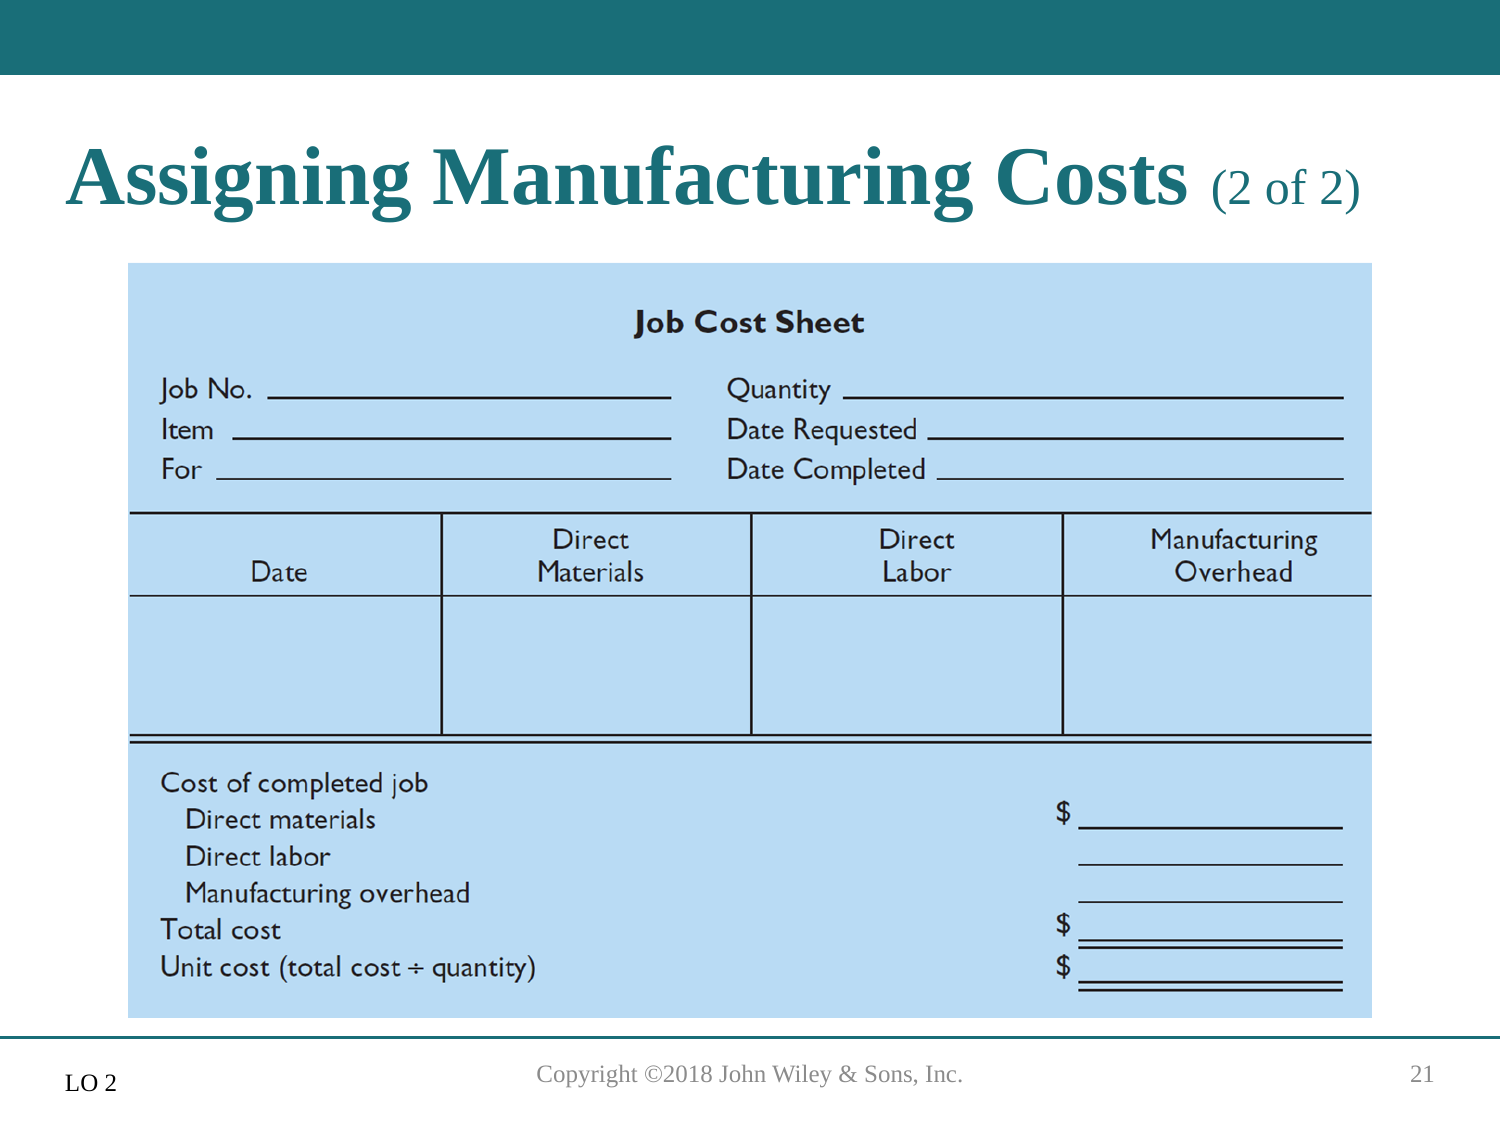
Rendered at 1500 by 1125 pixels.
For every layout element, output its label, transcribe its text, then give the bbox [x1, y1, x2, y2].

footer Copyright ©2018 John Wiley & Sons, Inc. [496, 1042, 1004, 1103]
slide_number 21 [1059, 1042, 1450, 1103]
title Assigning Manufacturing Costs (2 of 2) [50, 125, 1450, 250]
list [128, 262, 1372, 1018]
list L O 2 [50, 1062, 150, 1113]
